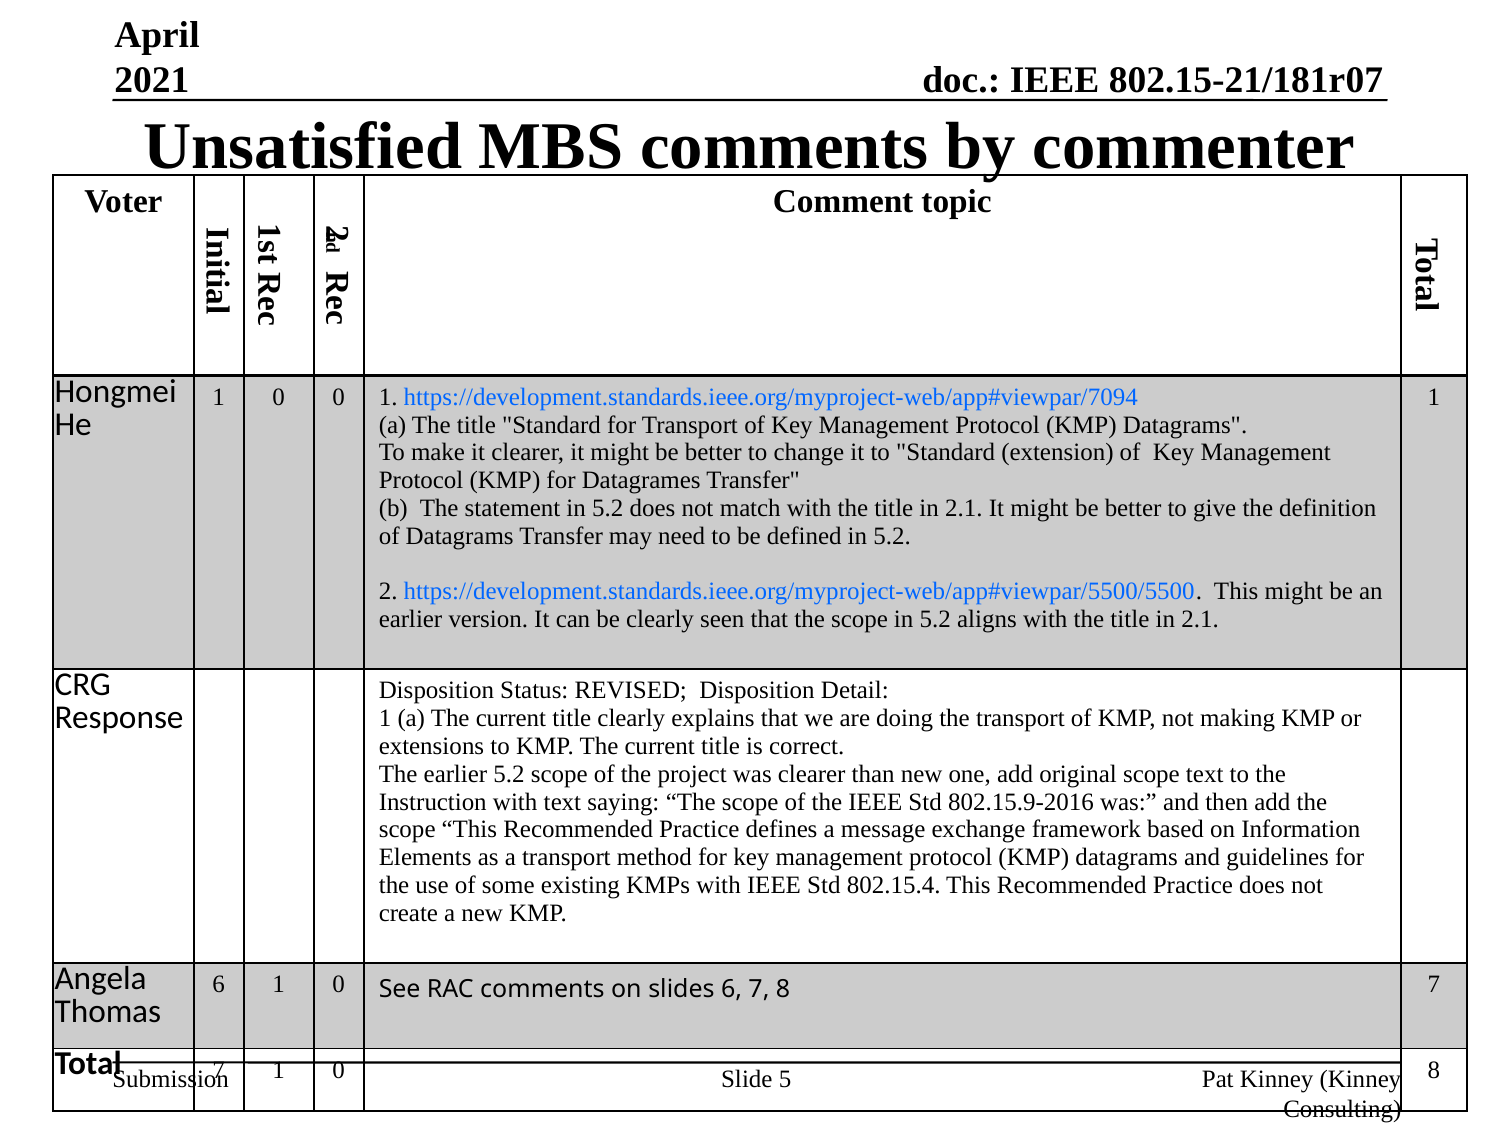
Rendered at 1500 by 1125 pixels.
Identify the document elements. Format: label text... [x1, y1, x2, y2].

table_cell 0 [315, 1049, 363, 1110]
table_cell [245, 670, 313, 962]
slide_number Slide 5 [712, 1061, 800, 1093]
title Unsatisfied MBS comments by commenter [52, 54, 1448, 174]
table_header Voter [54, 176, 193, 374]
table_cell 1. https://development.standards.ieee.org/myproject-web/app#viewpar/7094 (a) The title "Standard for Transport of Key Management Protocol (KMP) Datagrams". To make it clearer, it might be better to change it to "Standard (extension) of Key Management Protocol (KMP) for Datagrames Transfer" (b) The statement in 5.2 does not match with the title in 2.1. It might be better to give the definition of Datagrams Transfer may need to be defined in 5.2. 2. https://development.standards.ieee.org/myproject-web/app#viewpar/5500/5500. This might be an earlier version. It can be clearly seen that the scope in 5.2 aligns with the title in 2.1. [365, 377, 1400, 668]
table_cell 0 [315, 377, 363, 668]
table_cell 7 [1402, 964, 1466, 1048]
table_cell [315, 670, 363, 962]
table_cell 6 [195, 964, 243, 1048]
table_cell [365, 1049, 1400, 1110]
table_cell [1402, 670, 1466, 962]
table_cell Disposition Status: REVISED; Disposition Detail: 1 (a) The current title clearly explains that we are doing the transport of KMP, not making KMP or extensions to KMP. The current title is correct. The earlier 5.2 scope of the project was clearer than new one, add original scope text to the Instruction with text saying: “The scope of the IEEE Std 802.15.9-2016 was:” and then add the scope “This Recommended Practice defines a message exchange framework based on Information Elements as a transport method for key management protocol (KMP) datagrams and guidelines for the use of some existing KMPs with IEEE Std 802.15.4. This Recommended Practice does not create a new KMP. [365, 670, 1400, 962]
table_cell [195, 670, 243, 962]
table_cell 1 [245, 1049, 313, 1110]
table_cell 0 [245, 377, 313, 668]
table_cell Total [54, 1049, 193, 1110]
footer Pat Kinney (Kinney Consulting) [1092, 1061, 1402, 1093]
table_cell 1 [1402, 377, 1466, 668]
table_cell 8 [1402, 1049, 1466, 1110]
table_cell 1 [195, 377, 243, 668]
table_cell See RAC comments on slides 6, 7, 8 [365, 964, 1400, 1048]
table_header Comment topic [365, 176, 1400, 374]
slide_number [114, 54, 270, 101]
table_header Initial [195, 176, 243, 374]
table_header 1st Rec [245, 176, 313, 374]
table_cell Hongmei He [54, 377, 193, 668]
table_header Total [1402, 176, 1466, 374]
table_cell CRG Response [54, 670, 193, 962]
table_cell 0 [315, 964, 363, 1048]
table_header 2nd Rec [315, 176, 363, 374]
table_cell 1 [245, 964, 313, 1048]
table_cell 7 [195, 1049, 243, 1110]
table_cell Angela Thomas [54, 964, 193, 1048]
